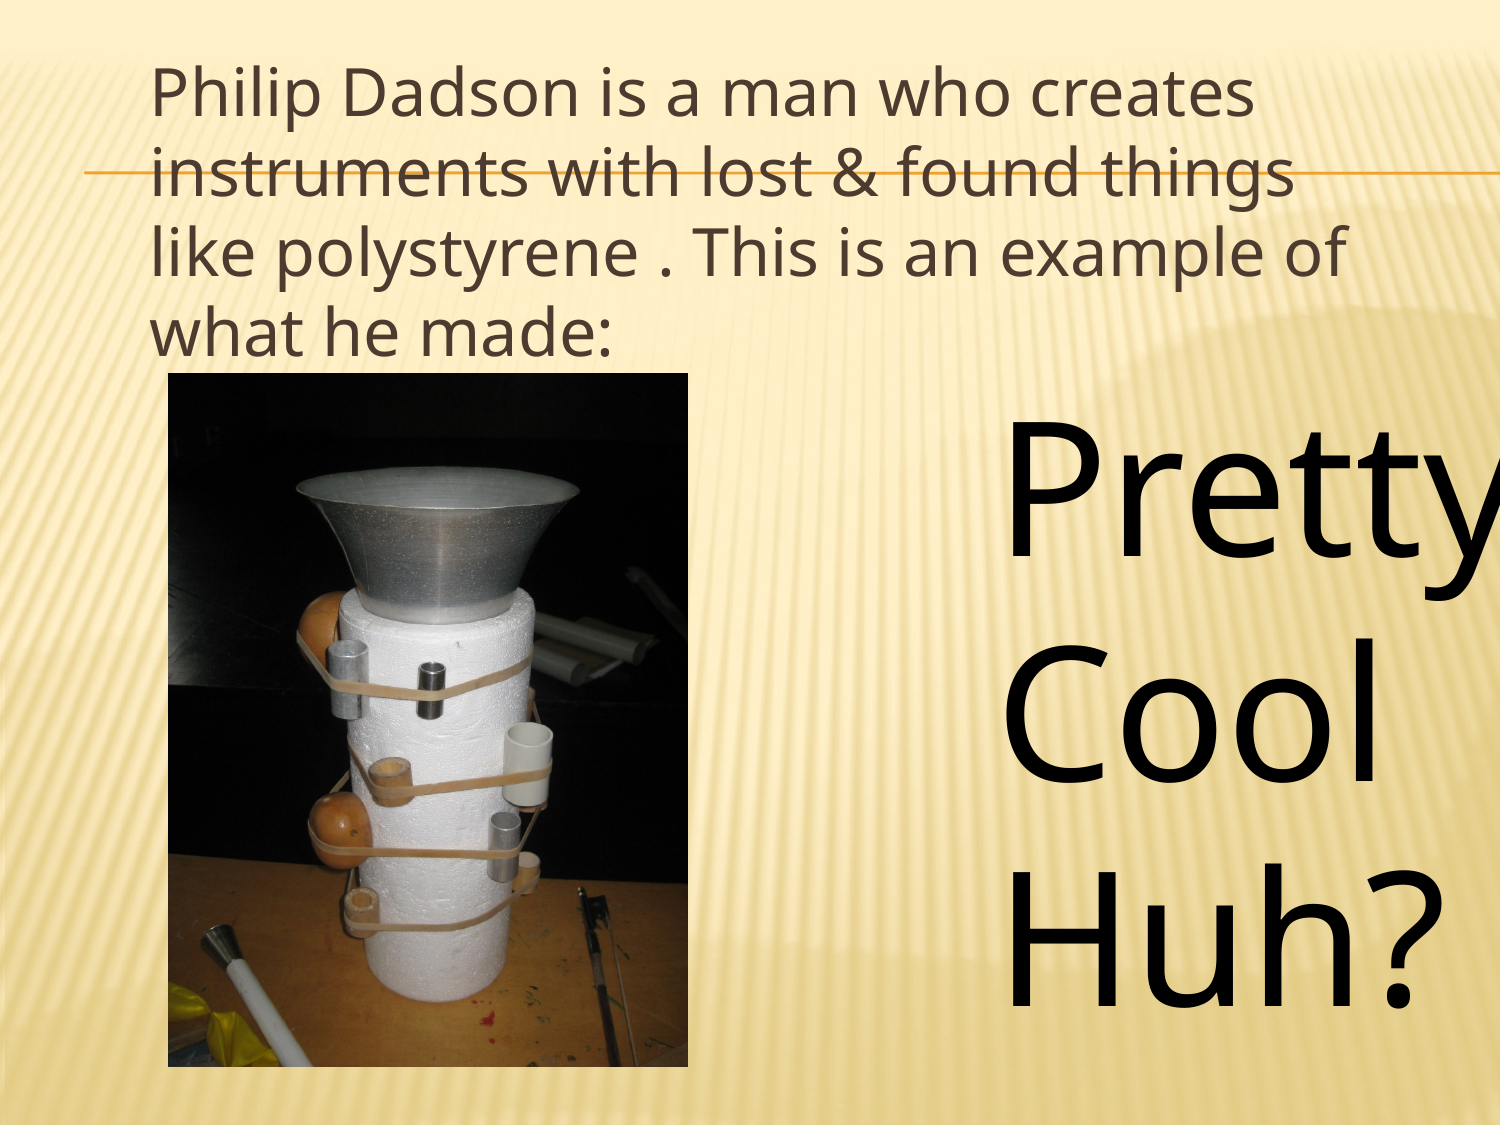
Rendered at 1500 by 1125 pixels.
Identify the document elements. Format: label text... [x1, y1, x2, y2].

list Philip Dadson is a man who creates instruments with lost & found things like polystyrene . This is an example of what he made: [135, 42, 1369, 768]
picture [167, 373, 689, 1067]
text_box Pretty Cool Huh? [980, 361, 1500, 1052]
